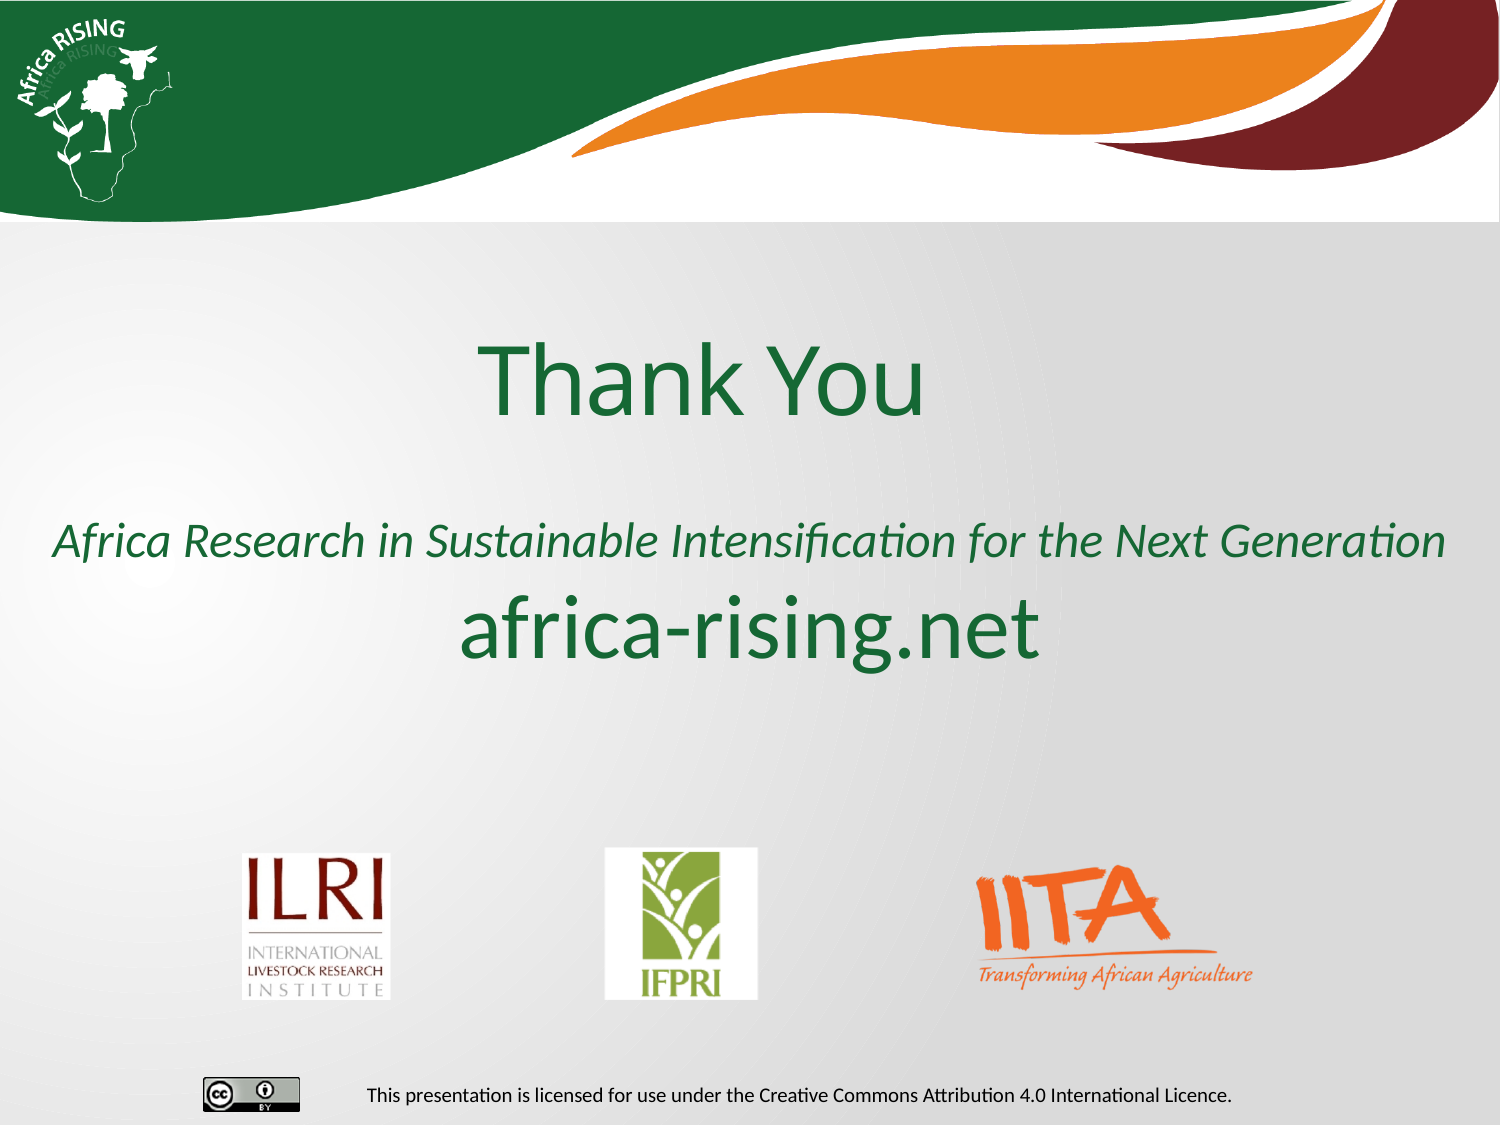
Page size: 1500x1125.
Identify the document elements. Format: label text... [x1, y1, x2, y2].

picture [242, 847, 1255, 1000]
text_box Thank You [78, 312, 1329, 500]
picture [0, 0, 1499, 222]
picture [203, 1077, 300, 1112]
